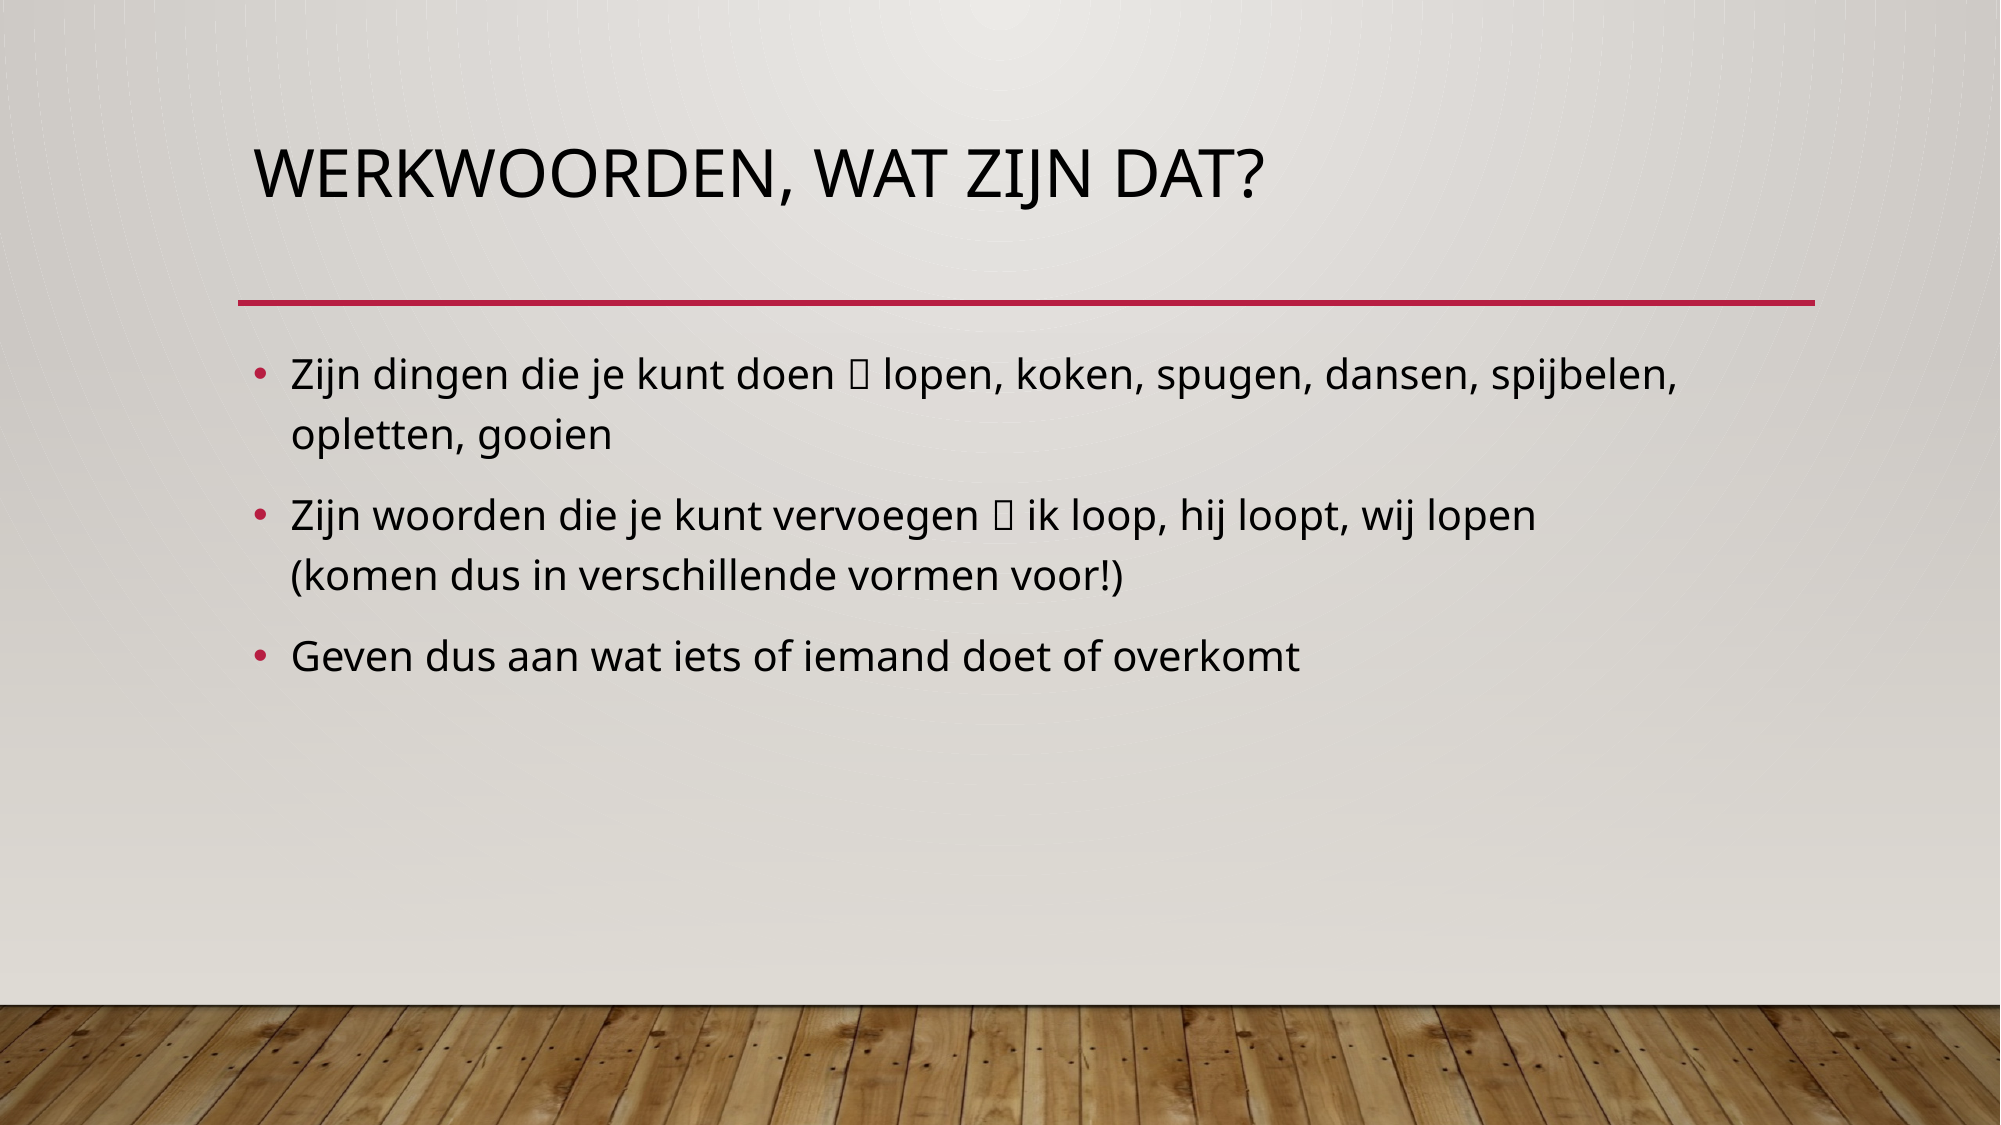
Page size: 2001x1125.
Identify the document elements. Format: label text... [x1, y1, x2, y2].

title Werkwoorden, wat zijn dat? [238, 131, 1814, 305]
picture [0, 1005, 2000, 1125]
list Zijn dingen die je kunt doen  lopen, koken, spugen, dansen, spijbelen, opletten, gooien Zijn woorden die je kunt vervoegen  ik loop, hij loopt, wij lopen (komen dus in verschillende vormen voor!) Geven dus aan wat iets of iemand doet of overkomt [238, 330, 1814, 897]
